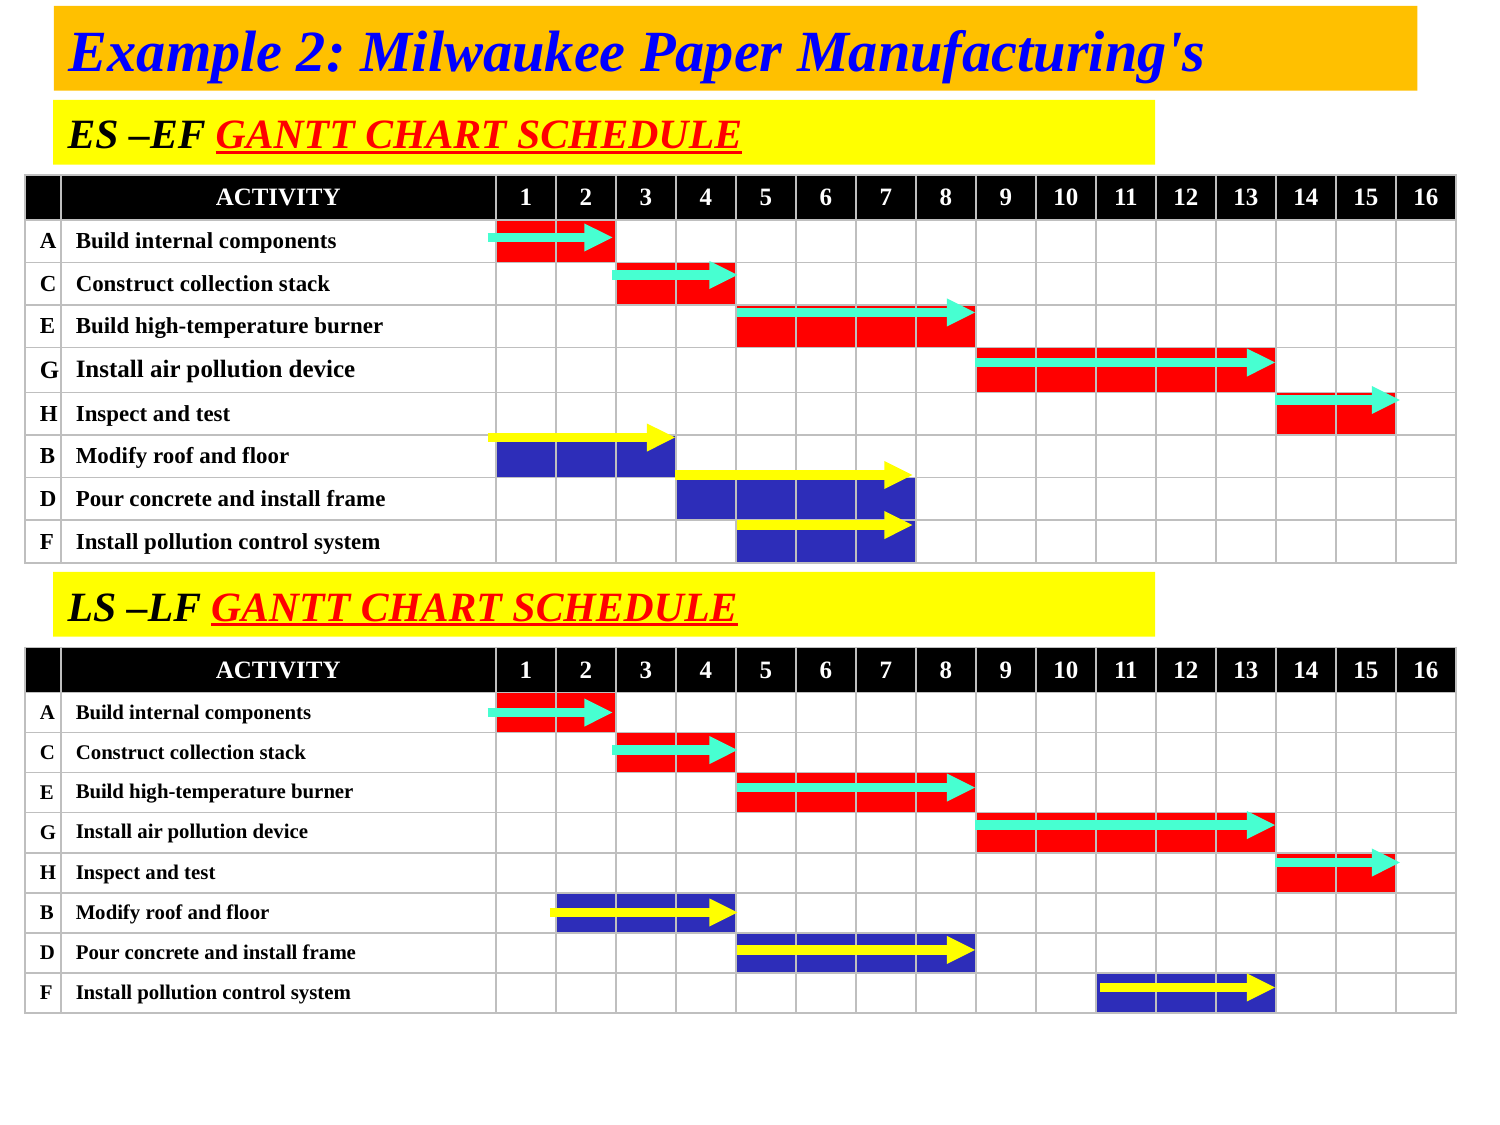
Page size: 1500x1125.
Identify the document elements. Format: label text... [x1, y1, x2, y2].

table_cell [1397, 773, 1455, 812]
table_cell [497, 934, 555, 972]
table_header 10 [1037, 648, 1095, 692]
table_cell [557, 693, 615, 732]
table_cell C [26, 263, 60, 304]
table_header 13 [1217, 176, 1275, 219]
table_header 11 [1097, 648, 1155, 692]
table_cell [677, 813, 735, 852]
table_cell [1397, 693, 1455, 732]
table_cell [1397, 306, 1455, 347]
table_cell [1397, 974, 1455, 1012]
table_cell [557, 854, 615, 892]
table_cell Pour concrete and install frame [62, 934, 495, 972]
table_cell [1337, 974, 1395, 1012]
table_cell [797, 263, 855, 304]
table_cell [1157, 263, 1215, 304]
table_cell [557, 348, 615, 392]
table_cell [497, 974, 555, 1012]
table_cell A [26, 693, 60, 732]
table_cell [1337, 854, 1371, 858]
table_cell [617, 393, 675, 434]
table_cell [1277, 409, 1335, 434]
table_cell [677, 757, 735, 772]
table_cell [977, 733, 1035, 772]
table_cell [617, 733, 675, 745]
table_cell [497, 393, 555, 433]
table_cell [1337, 263, 1395, 304]
table_header ACTIVITY [62, 648, 495, 692]
table_cell Modify roof and floor [62, 894, 495, 932]
table_cell [1397, 436, 1455, 477]
table_cell [617, 284, 675, 304]
table_cell [1337, 934, 1395, 972]
table_cell [1397, 348, 1455, 392]
table_cell [917, 854, 975, 892]
table_cell [1217, 934, 1275, 972]
table_cell [557, 934, 615, 972]
table_header 1 [497, 648, 555, 692]
table_cell [677, 894, 735, 910]
table_cell [1037, 371, 1095, 392]
table_cell [1217, 992, 1275, 1012]
table_cell [677, 693, 735, 732]
table_cell [617, 443, 675, 477]
table_cell [1037, 834, 1095, 852]
table_cell [1157, 693, 1215, 732]
table_cell [857, 733, 915, 772]
table_header 6 [797, 176, 855, 219]
table_cell [797, 959, 855, 972]
table_cell [797, 393, 855, 434]
table_header 2 [557, 176, 615, 219]
table_cell [977, 348, 1035, 358]
table_cell [1037, 813, 1095, 820]
table_cell [557, 521, 615, 562]
table_cell [497, 348, 555, 392]
table_cell [617, 894, 675, 908]
table_cell [1337, 436, 1395, 477]
table_cell [1337, 221, 1395, 262]
table_cell [917, 221, 975, 262]
table_cell [917, 894, 975, 932]
table_cell F [26, 974, 60, 1012]
table_cell [917, 436, 975, 477]
table_cell [1037, 974, 1095, 1012]
table_cell [737, 974, 795, 1012]
table_cell [1157, 306, 1215, 347]
table_cell [1217, 221, 1275, 262]
table_cell H [26, 854, 60, 892]
table_cell [1277, 813, 1335, 852]
table_header 12 [1157, 176, 1215, 219]
table_cell B [26, 436, 60, 477]
table_cell [1157, 221, 1215, 262]
table_cell [797, 796, 855, 812]
table_cell [677, 306, 735, 347]
table_cell [977, 773, 1035, 812]
table_header 5 [737, 176, 795, 219]
table_cell [677, 348, 735, 392]
table_cell [497, 263, 555, 304]
table_cell [737, 532, 795, 562]
table_cell [617, 348, 675, 392]
table_cell [1217, 393, 1275, 434]
table_cell [1037, 854, 1095, 892]
table_cell [917, 955, 975, 972]
table_cell [677, 521, 735, 562]
table_cell [617, 854, 675, 892]
table_cell [1337, 693, 1395, 732]
table_cell [797, 436, 855, 470]
table_cell [857, 693, 915, 732]
table_cell B [26, 894, 60, 932]
table_cell [557, 221, 615, 262]
table_cell [857, 263, 915, 304]
table_cell [497, 446, 555, 477]
table_cell [1337, 478, 1395, 519]
table_cell [1217, 894, 1275, 932]
table_cell [1157, 393, 1215, 434]
table_cell [1217, 830, 1275, 852]
table_cell [797, 813, 855, 852]
table_cell [977, 854, 1035, 892]
table_cell [1277, 221, 1335, 262]
table_cell [497, 693, 555, 708]
table_cell [617, 221, 675, 262]
text_box Example 2: Milwaukee Paper Manufacturing's [53, 5, 1418, 91]
table_cell [977, 221, 1035, 262]
table_cell [617, 773, 675, 812]
table_header 7 [857, 176, 915, 219]
table_header 3 [617, 176, 675, 219]
text_box LS –LF GANTT CHART SCHEDULE [53, 571, 1156, 637]
table_cell [1397, 263, 1455, 304]
table_cell [857, 393, 915, 434]
table_cell [1277, 521, 1335, 562]
table_cell [677, 773, 735, 812]
table_cell [1337, 409, 1395, 434]
table_cell [917, 974, 975, 1012]
table_cell [1157, 813, 1215, 820]
table_cell [617, 521, 675, 562]
table_cell [1097, 306, 1155, 347]
table_cell [1253, 813, 1275, 824]
table_cell [857, 894, 915, 932]
table_cell [737, 773, 795, 783]
table_cell [677, 919, 735, 932]
table_cell [857, 321, 915, 347]
table_cell [797, 733, 855, 772]
table_cell [1097, 436, 1155, 477]
table_cell [497, 894, 555, 932]
table_cell [917, 773, 946, 783]
table_cell [1037, 393, 1095, 434]
table_cell [1037, 693, 1095, 732]
table_cell [1277, 306, 1335, 347]
table_cell [1157, 996, 1215, 1012]
table_cell [1397, 934, 1455, 972]
table_header 3 [617, 648, 675, 692]
table_cell F [26, 521, 60, 562]
table_cell [857, 348, 915, 392]
table_cell [737, 934, 795, 945]
table_cell [1157, 733, 1215, 772]
table_cell [797, 321, 855, 347]
table_cell [1248, 348, 1275, 361]
table_cell [1337, 894, 1395, 932]
table_cell Build internal components [62, 221, 495, 262]
table_header 15 [1337, 176, 1395, 219]
table_cell [677, 221, 735, 262]
table_cell [557, 306, 615, 347]
table_header 5 [737, 648, 795, 692]
table_cell Build internal components [62, 693, 495, 732]
table_cell A [26, 221, 60, 262]
table_cell [557, 813, 615, 852]
table_cell [1157, 854, 1215, 892]
table_cell [677, 484, 735, 519]
table_cell [737, 484, 795, 519]
table_cell [1097, 263, 1155, 304]
table_cell [1337, 871, 1395, 892]
table_cell [1097, 974, 1155, 1012]
table_cell [737, 221, 795, 262]
table_cell [857, 478, 915, 519]
table_cell [1385, 854, 1395, 859]
table_cell [917, 693, 975, 732]
table_cell [797, 693, 855, 732]
table_cell Install air pollution device [62, 813, 495, 852]
table_cell Construct collection stack [62, 733, 495, 772]
table_cell [557, 921, 615, 932]
table_cell [1097, 393, 1155, 434]
table_header 14 [1277, 176, 1335, 219]
table_header ACTIVITY [62, 176, 495, 219]
table_cell [557, 894, 615, 908]
table_cell [1277, 263, 1335, 304]
table_header 1 [497, 176, 555, 219]
table_cell [497, 813, 555, 852]
table_cell [1097, 221, 1155, 262]
table_cell [557, 773, 615, 812]
table_cell [1251, 974, 1275, 986]
table_cell [737, 733, 795, 772]
table_cell [1337, 306, 1395, 347]
table_cell [1097, 348, 1155, 358]
table_cell [737, 263, 795, 304]
table_cell [857, 974, 915, 1012]
table_cell [917, 478, 975, 519]
table_cell [497, 306, 555, 347]
table_cell [1397, 478, 1455, 519]
table_cell [977, 263, 1035, 304]
table_cell [1157, 834, 1215, 852]
table_cell [557, 974, 615, 1012]
table_cell [1037, 773, 1095, 812]
table_cell [948, 773, 975, 787]
table_cell [1277, 934, 1335, 972]
table_cell [857, 221, 915, 262]
table_cell [797, 534, 855, 562]
text_box ES –EF GANTT CHART SCHEDULE [53, 99, 1156, 165]
table_cell [1217, 773, 1275, 812]
table_cell [917, 792, 975, 812]
table_cell [557, 393, 615, 433]
table_cell [977, 974, 1035, 1012]
table_cell [737, 436, 795, 470]
table_cell [1157, 934, 1215, 972]
table_header 11 [1097, 176, 1155, 219]
table_cell [977, 371, 1035, 392]
table_cell [857, 854, 915, 892]
table_cell [917, 934, 975, 949]
table_cell [557, 478, 615, 519]
table_cell [1157, 478, 1215, 519]
table_cell [977, 393, 1035, 434]
table_header [26, 648, 60, 692]
table_cell [737, 319, 795, 347]
table_header 12 [1157, 648, 1215, 692]
table_cell [617, 974, 675, 1012]
table_cell [1217, 693, 1275, 732]
table_cell Install pollution control system [62, 521, 495, 562]
table_cell [1157, 436, 1215, 477]
table_header 8 [917, 648, 975, 692]
table_cell [1277, 870, 1335, 892]
table_cell [977, 306, 1035, 347]
table_header 8 [917, 176, 975, 219]
table_cell [1277, 348, 1335, 392]
table_header 2 [557, 648, 615, 692]
table_header 16 [1397, 176, 1455, 219]
table_cell [1037, 934, 1095, 972]
table_cell [1337, 773, 1395, 812]
table_cell [497, 221, 555, 233]
table_cell [1097, 693, 1155, 732]
table_header [26, 176, 60, 219]
table_header 7 [857, 648, 915, 692]
table_cell [917, 733, 975, 772]
table_cell [737, 793, 795, 812]
table_cell [977, 478, 1035, 519]
table_cell [1217, 733, 1275, 772]
table_cell D [26, 934, 60, 972]
table_cell [797, 484, 855, 519]
table_cell [677, 854, 735, 892]
table_cell [1397, 894, 1455, 932]
table_cell [497, 773, 555, 812]
table_cell [917, 348, 975, 392]
table_cell [1217, 306, 1275, 347]
table_cell H [26, 393, 60, 434]
table_cell [1277, 894, 1335, 932]
table_cell [1277, 693, 1335, 732]
table_cell [1097, 371, 1155, 392]
table_cell [617, 693, 675, 732]
table_cell [1277, 773, 1335, 812]
table_cell Install air pollution device [62, 348, 495, 392]
table_cell [1037, 478, 1095, 519]
table_cell [1217, 436, 1275, 477]
table_cell [1097, 733, 1155, 772]
table_cell D [26, 478, 60, 519]
table_cell [1037, 521, 1095, 562]
table_cell [797, 854, 855, 892]
table_cell [1097, 813, 1155, 820]
table_cell [857, 773, 915, 783]
table_cell [1217, 368, 1275, 392]
table_cell [1397, 393, 1455, 434]
table_cell [1097, 834, 1155, 852]
table_header 6 [797, 648, 855, 692]
table_header 14 [1277, 648, 1335, 692]
table_cell [1097, 521, 1155, 562]
table_cell [1277, 854, 1335, 858]
table_cell [1337, 348, 1395, 392]
table_cell [617, 478, 675, 519]
table_cell Inspect and test [62, 393, 495, 434]
table_header 9 [977, 648, 1035, 692]
table_cell [677, 436, 735, 470]
table_cell [977, 934, 1035, 972]
table_cell [797, 348, 855, 392]
table_cell [797, 974, 855, 1012]
table_cell [1157, 521, 1215, 562]
table_cell [1217, 263, 1275, 304]
table_cell [1037, 306, 1095, 347]
table_cell [617, 759, 675, 772]
table_cell [1157, 894, 1215, 932]
table_cell [557, 263, 615, 304]
table_header 13 [1217, 648, 1275, 692]
table_cell [857, 813, 915, 852]
table_cell [1217, 854, 1275, 892]
table_cell Build high-temperature burner [62, 773, 495, 812]
table_cell [1217, 348, 1246, 358]
table_cell [1217, 974, 1246, 983]
table_cell [1037, 733, 1095, 772]
table_cell [917, 813, 975, 852]
table_cell [1037, 221, 1095, 262]
table_cell Construct collection stack [62, 263, 495, 304]
table_header 4 [677, 176, 735, 219]
table_cell [716, 263, 735, 273]
table_cell [677, 733, 735, 748]
table_cell [917, 318, 975, 347]
table_cell [497, 478, 555, 519]
table_cell [1397, 813, 1455, 852]
table_cell [977, 521, 1035, 562]
table_cell [737, 393, 795, 434]
table_cell [797, 934, 855, 945]
table_cell Install pollution control system [62, 974, 495, 1012]
table_cell [617, 921, 675, 932]
table_cell [1277, 974, 1335, 1012]
table_cell G [26, 813, 60, 852]
table_cell [1097, 894, 1155, 932]
table_cell [1277, 733, 1335, 772]
table_cell [677, 393, 735, 434]
table_header 15 [1337, 648, 1395, 692]
table_cell [857, 521, 915, 562]
table_cell [1097, 934, 1155, 972]
table_cell [497, 521, 555, 562]
table_header 4 [677, 648, 735, 692]
table_cell [1097, 478, 1155, 519]
table_cell [1037, 436, 1095, 477]
table_cell [617, 306, 675, 347]
table_header 10 [1037, 176, 1095, 219]
table_cell [1397, 854, 1455, 892]
table_cell [797, 773, 855, 783]
table_cell [1397, 733, 1455, 772]
table_cell [977, 813, 1035, 820]
table_cell [1337, 521, 1395, 562]
table_cell [1277, 436, 1335, 477]
table_cell [1157, 974, 1215, 983]
table_cell [557, 446, 615, 477]
table_cell [1217, 521, 1275, 562]
table_cell E [26, 773, 60, 812]
table_cell [617, 263, 675, 270]
table_cell [917, 393, 975, 434]
table_cell [1337, 733, 1395, 772]
table_header 16 [1397, 648, 1455, 692]
table_header 9 [977, 176, 1035, 219]
table_cell [1037, 263, 1095, 304]
table_cell [857, 796, 915, 812]
table_cell [1217, 478, 1275, 519]
table_cell G [26, 348, 60, 392]
table_cell [1157, 773, 1215, 812]
table_cell [917, 263, 975, 304]
table_cell [497, 854, 555, 892]
table_cell [797, 221, 855, 262]
table_cell [677, 283, 735, 304]
table_cell Modify roof and floor [62, 436, 495, 477]
table_cell [1037, 894, 1095, 932]
table_cell [737, 348, 795, 392]
table_cell [977, 833, 1035, 852]
table_cell [977, 436, 1035, 477]
table_cell [497, 246, 555, 262]
table_cell [977, 693, 1035, 732]
table_cell [1277, 478, 1335, 519]
table_cell [857, 934, 915, 945]
table_cell [677, 263, 709, 270]
table_cell [617, 934, 675, 972]
table_cell [965, 306, 975, 311]
table_cell [1157, 371, 1215, 392]
table_cell [737, 956, 795, 972]
table_cell [1157, 348, 1215, 358]
table_cell [1037, 348, 1095, 358]
table_cell [1097, 773, 1155, 812]
table_cell [977, 894, 1035, 932]
table_cell [497, 733, 555, 772]
table_cell [677, 934, 735, 972]
table_cell [1337, 813, 1395, 852]
table_cell C [26, 733, 60, 772]
table_cell E [26, 306, 60, 347]
table_cell Pour concrete and install frame [62, 478, 495, 519]
table_cell [737, 693, 795, 732]
table_cell Inspect and test [62, 854, 495, 892]
table_cell Build high-temperature burner [62, 306, 495, 347]
table_cell [677, 974, 735, 1012]
table_cell [857, 959, 915, 972]
table_cell [1217, 813, 1246, 820]
table_cell [737, 894, 795, 932]
table_cell [617, 813, 675, 852]
table_cell [1397, 221, 1455, 262]
table_cell [737, 854, 795, 892]
table_cell [557, 733, 615, 772]
table_cell [737, 813, 795, 852]
table_cell [797, 894, 855, 932]
table_cell [857, 436, 915, 477]
table_cell [1097, 854, 1155, 892]
table_cell [1397, 521, 1455, 562]
table_cell [497, 721, 555, 732]
table_cell [917, 521, 975, 562]
